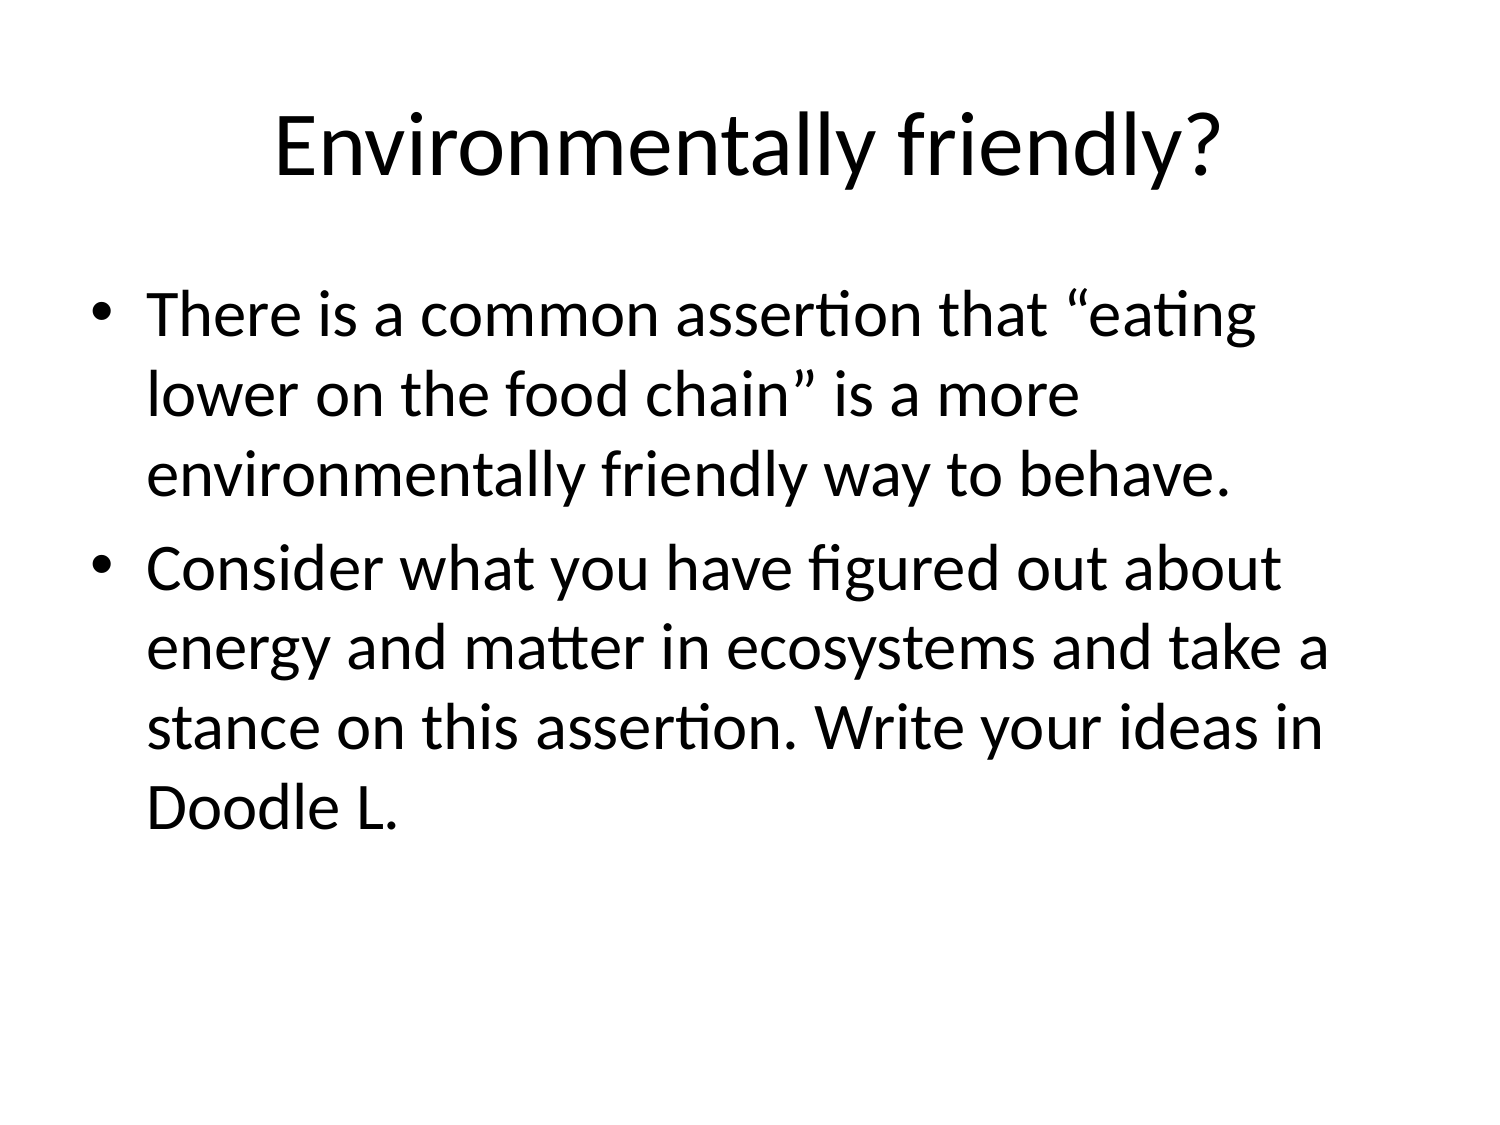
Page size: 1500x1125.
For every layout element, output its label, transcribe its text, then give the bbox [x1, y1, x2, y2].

list There is a common assertion that “eating lower on the food chain” is a more environmentally friendly way to behave. Consider what you have figured out about energy and matter in ecosystems and take a stance on this assertion. Write your ideas in Doodle L. [75, 262, 1425, 1005]
title Environmentally friendly? [75, 45, 1425, 233]
